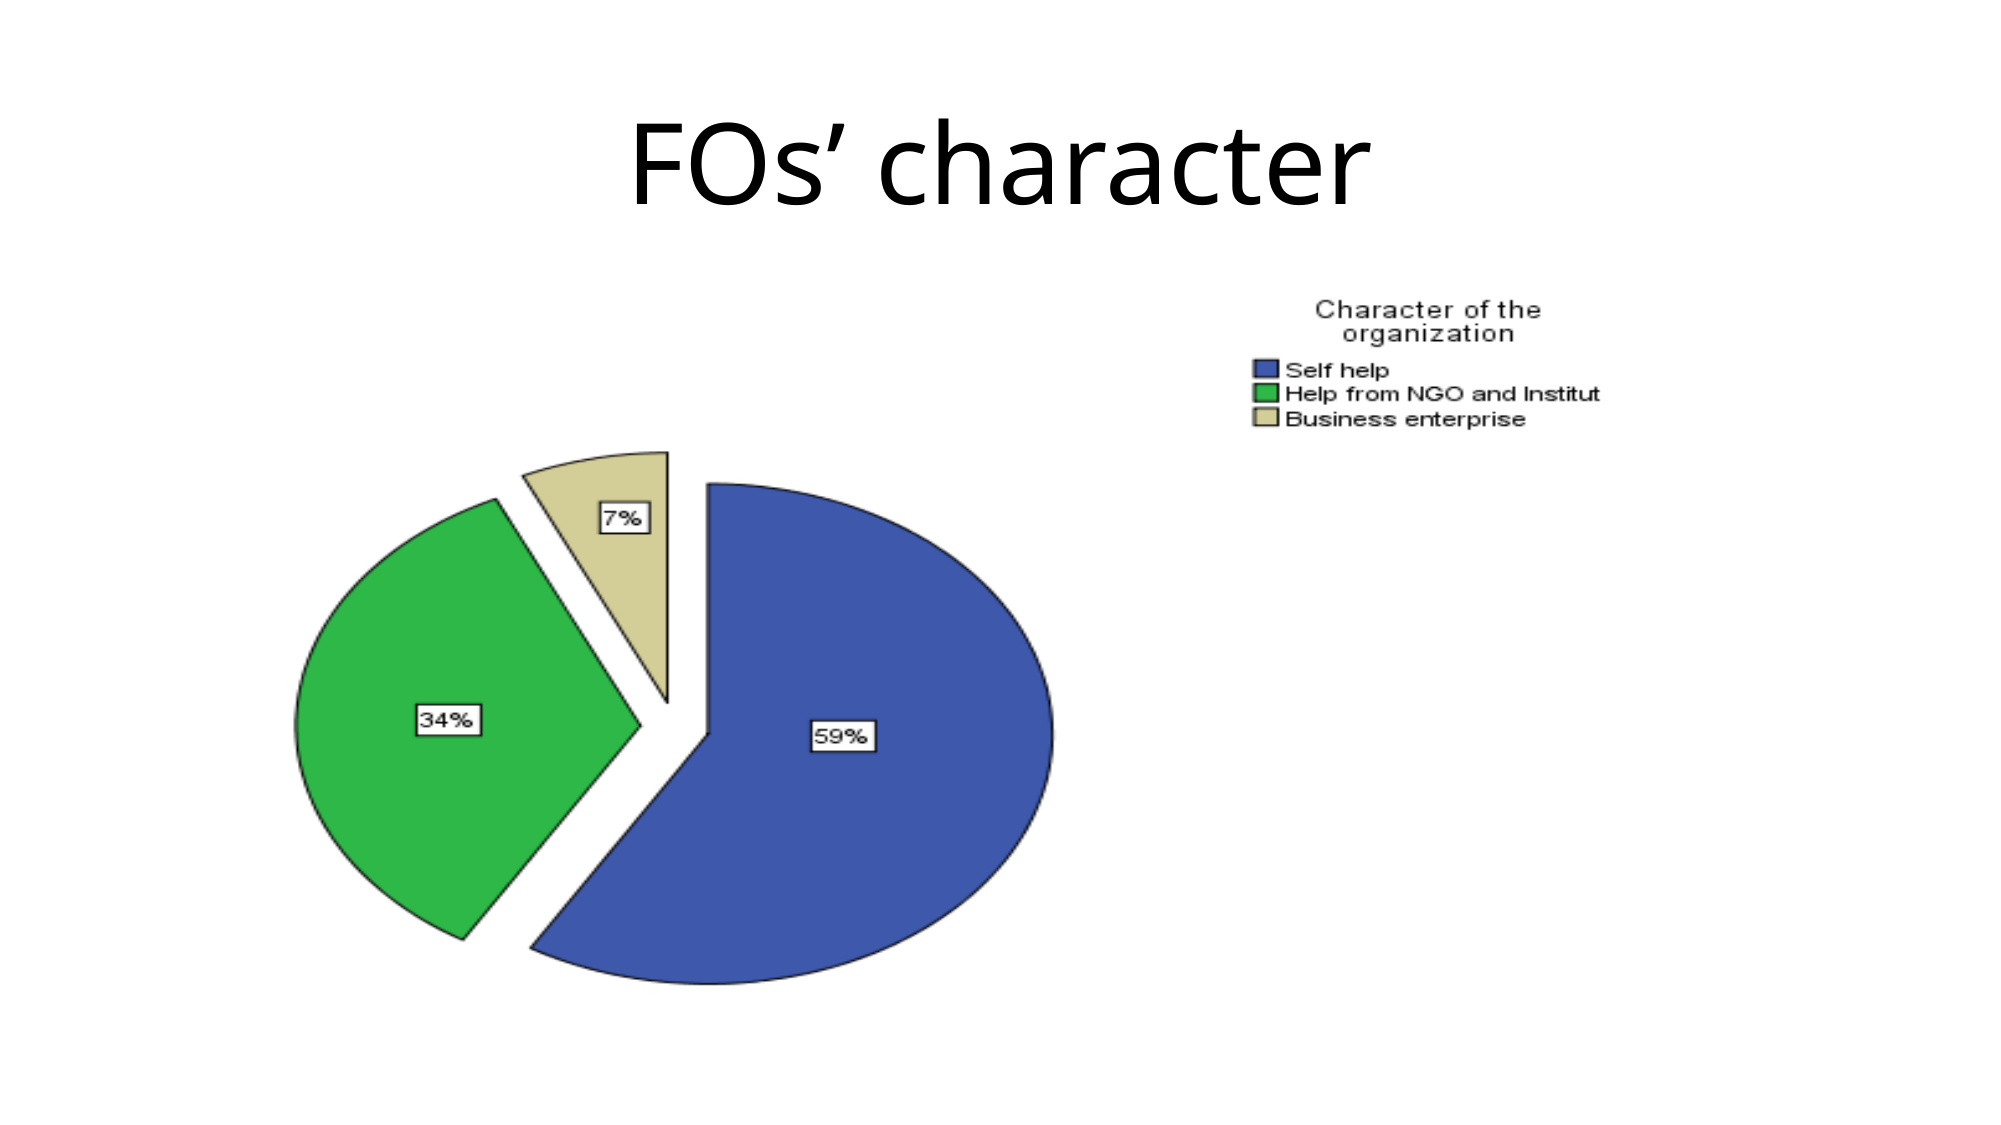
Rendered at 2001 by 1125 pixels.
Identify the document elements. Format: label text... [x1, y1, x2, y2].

picture [283, 277, 1640, 998]
title FOs’ character [137, 59, 1863, 278]
list [137, 299, 1863, 1014]
